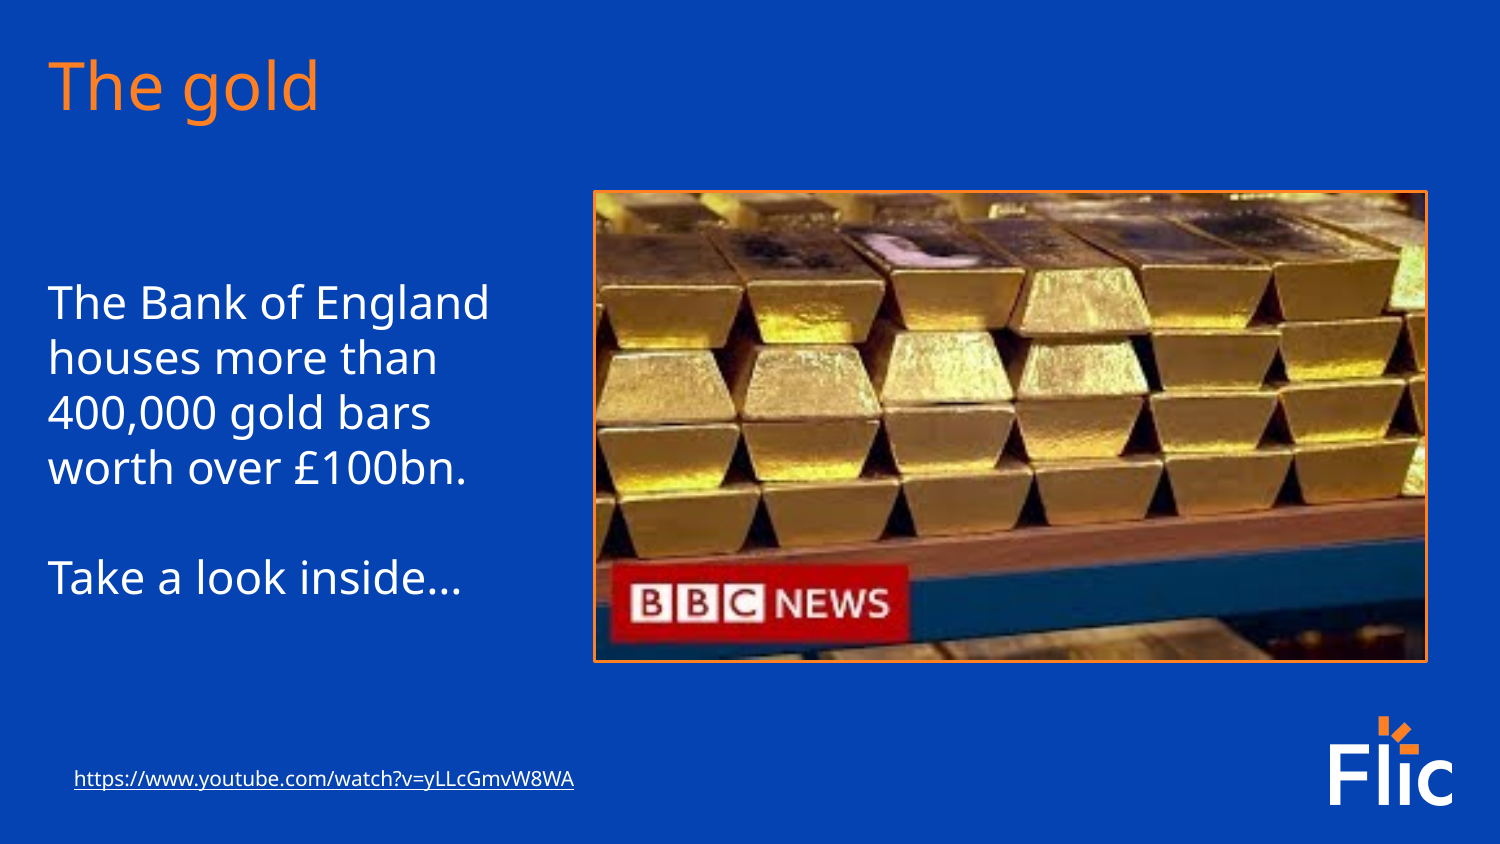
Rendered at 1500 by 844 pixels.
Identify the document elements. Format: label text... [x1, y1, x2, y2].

text_box The Bank of England houses more than 400,000 gold bars worth over £100bn. Take a look inside… [32, 258, 560, 619]
text_box The gold [34, 41, 1346, 127]
picture [1330, 716, 1452, 806]
picture [595, 192, 1426, 660]
text_box https://www.youtube.com/watch?v=yLLcGmvW8WA [58, 751, 1005, 809]
